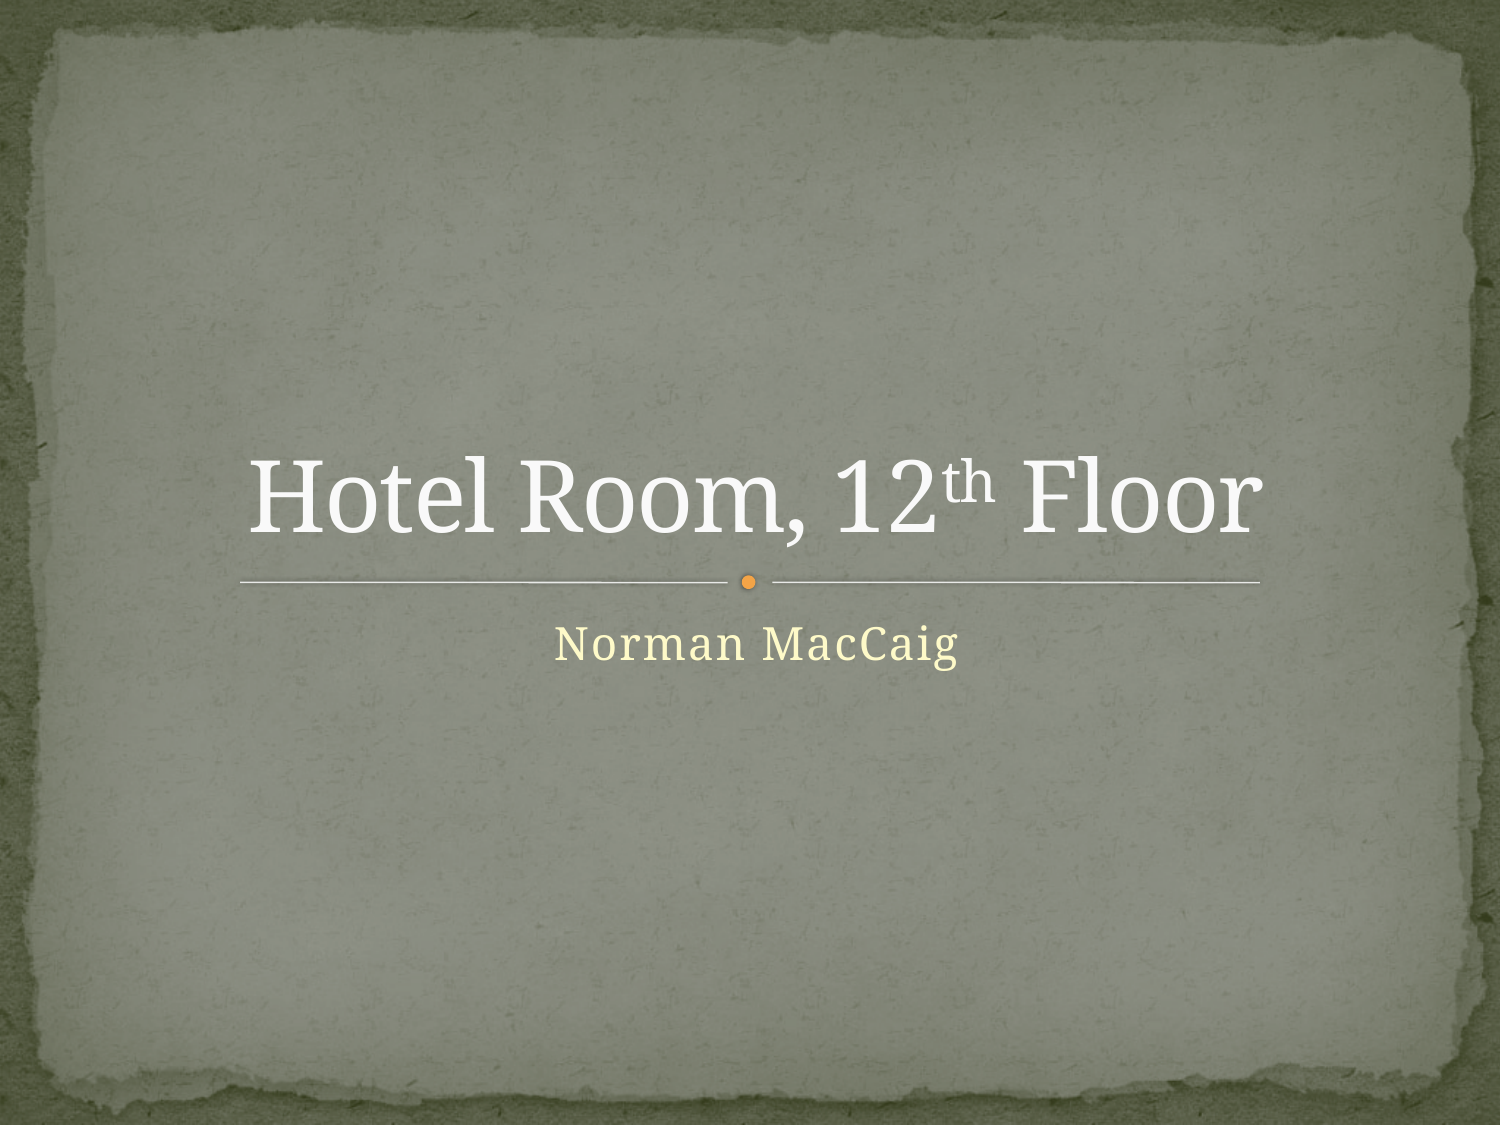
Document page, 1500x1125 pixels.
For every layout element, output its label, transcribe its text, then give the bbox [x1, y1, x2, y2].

subtitle Norman MacCaig [75, 606, 1438, 795]
title Hotel Room, 12th Floor [74, 235, 1438, 561]
